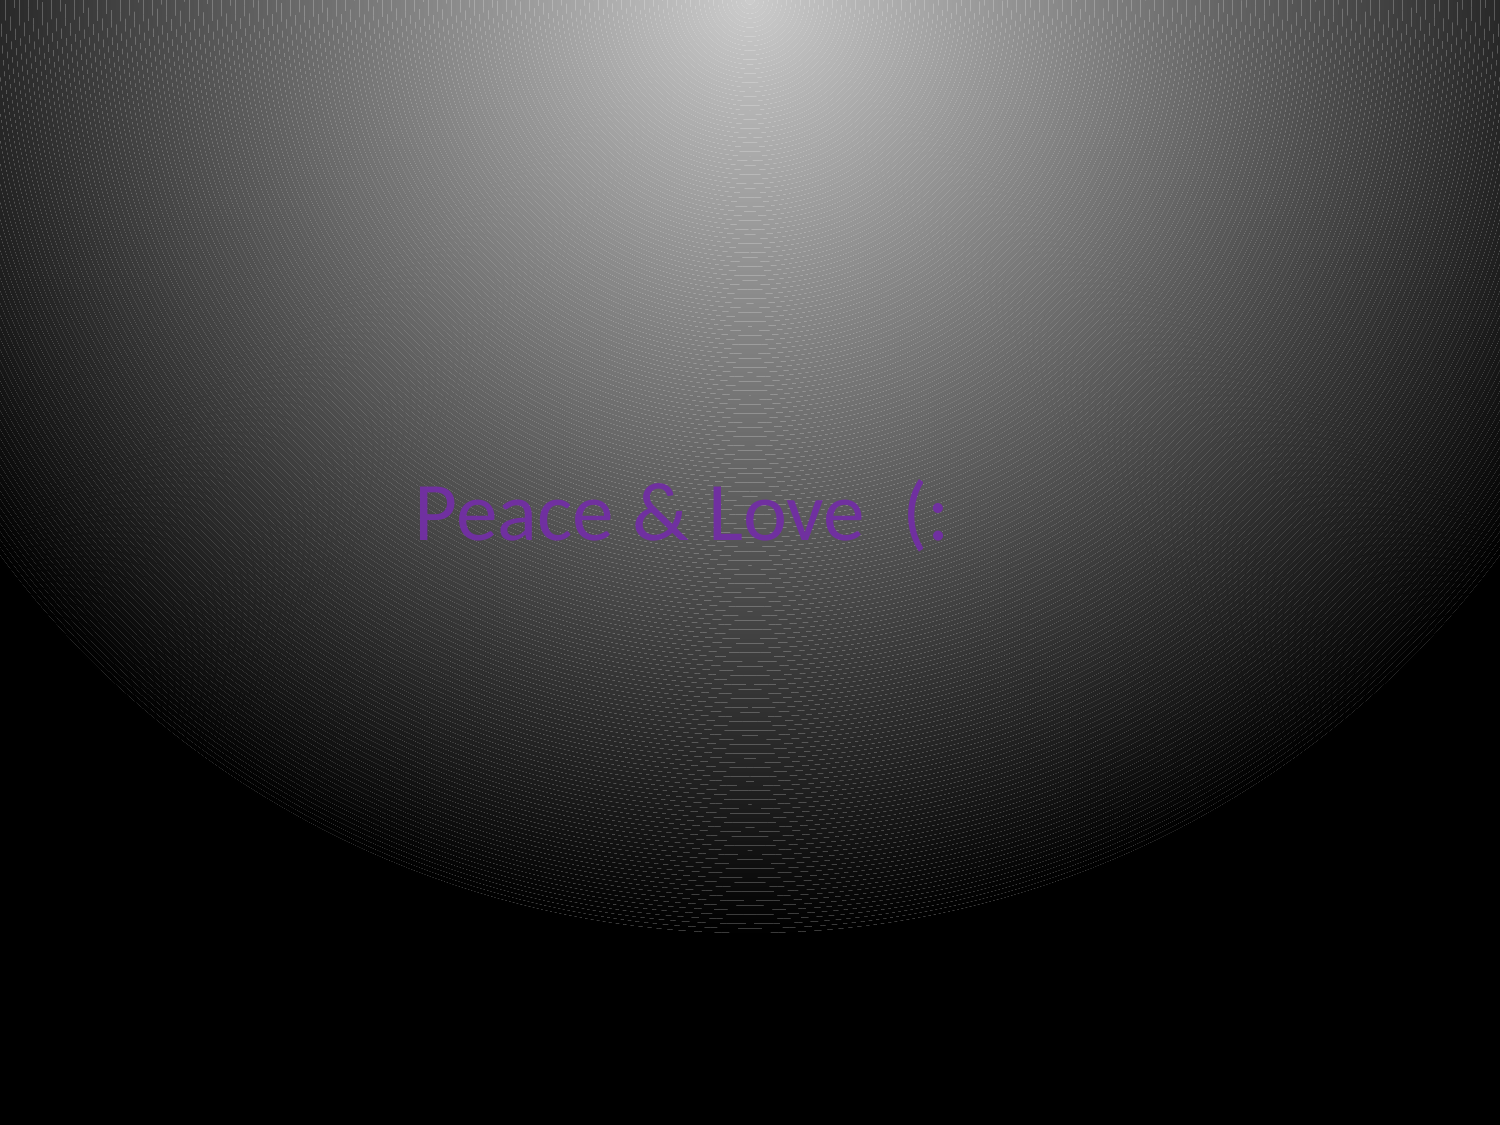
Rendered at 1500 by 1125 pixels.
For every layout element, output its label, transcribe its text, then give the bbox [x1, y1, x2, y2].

text_box Peace & Love (: [174, 450, 1263, 565]
